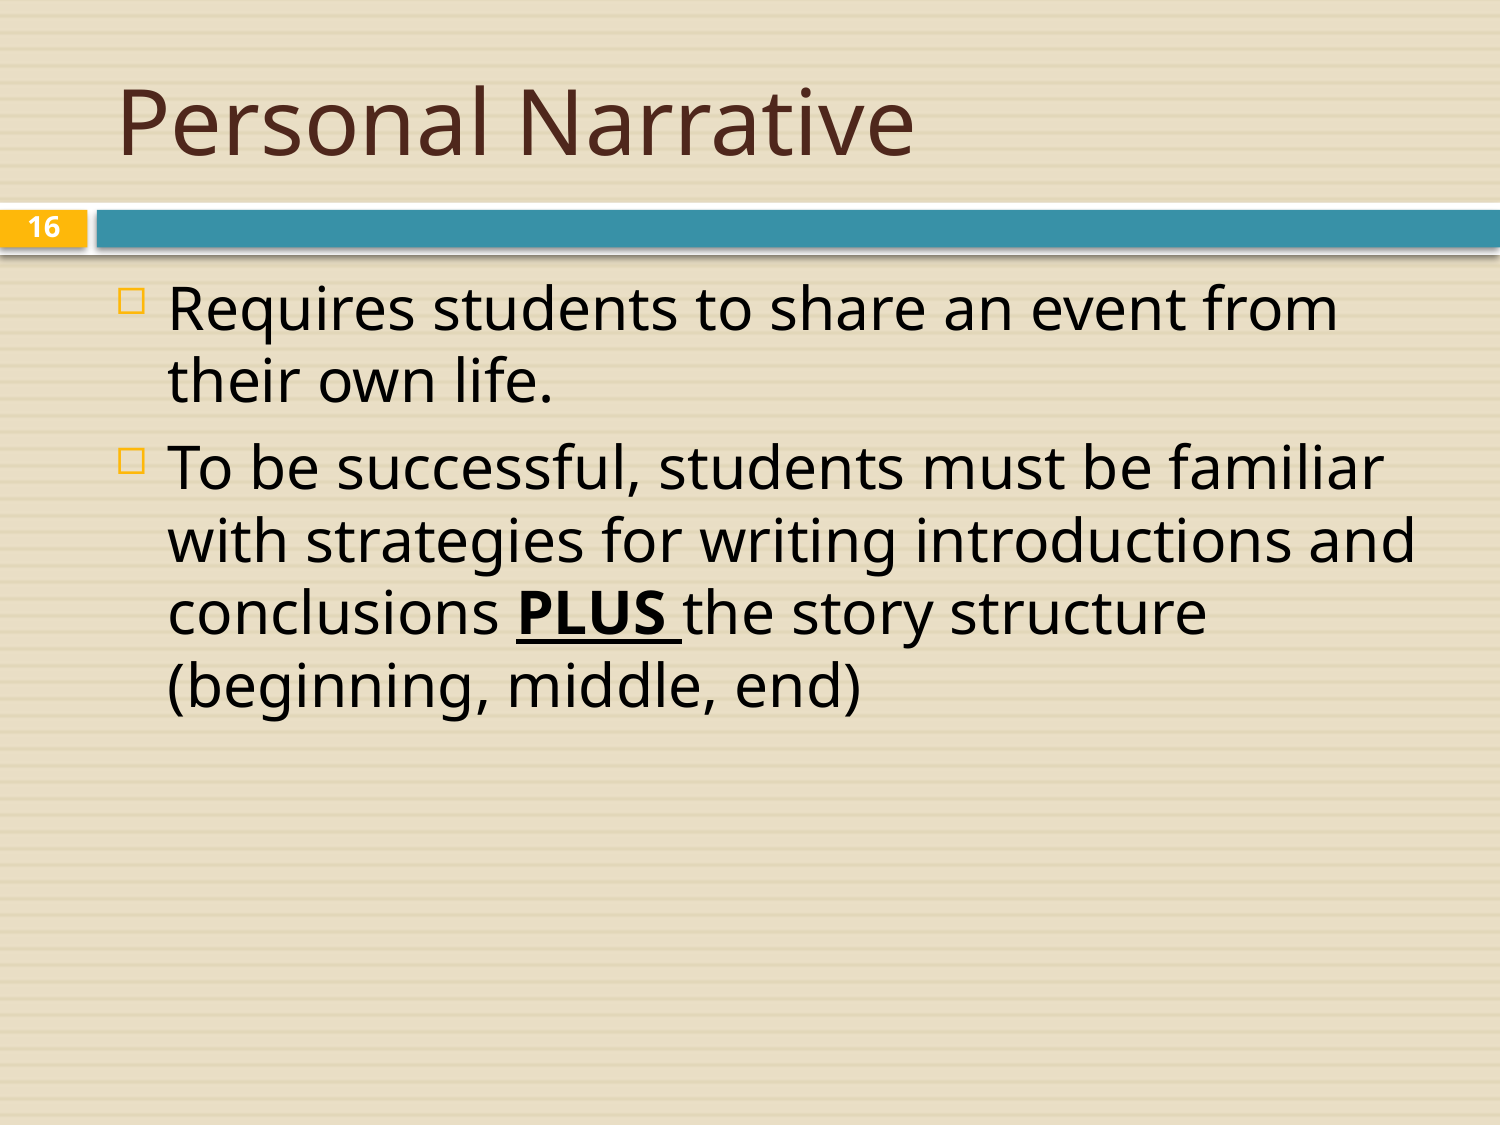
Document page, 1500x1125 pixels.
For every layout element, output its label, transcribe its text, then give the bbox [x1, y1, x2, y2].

title Personal Narrative [100, 37, 1439, 201]
list Requires students to share an event from their own life. To be successful, students must be familiar with strategies for writing introductions and conclusions PLUS the story structure (beginning, middle, end) [100, 262, 1439, 1001]
slide_number 16 [0, 208, 88, 249]
